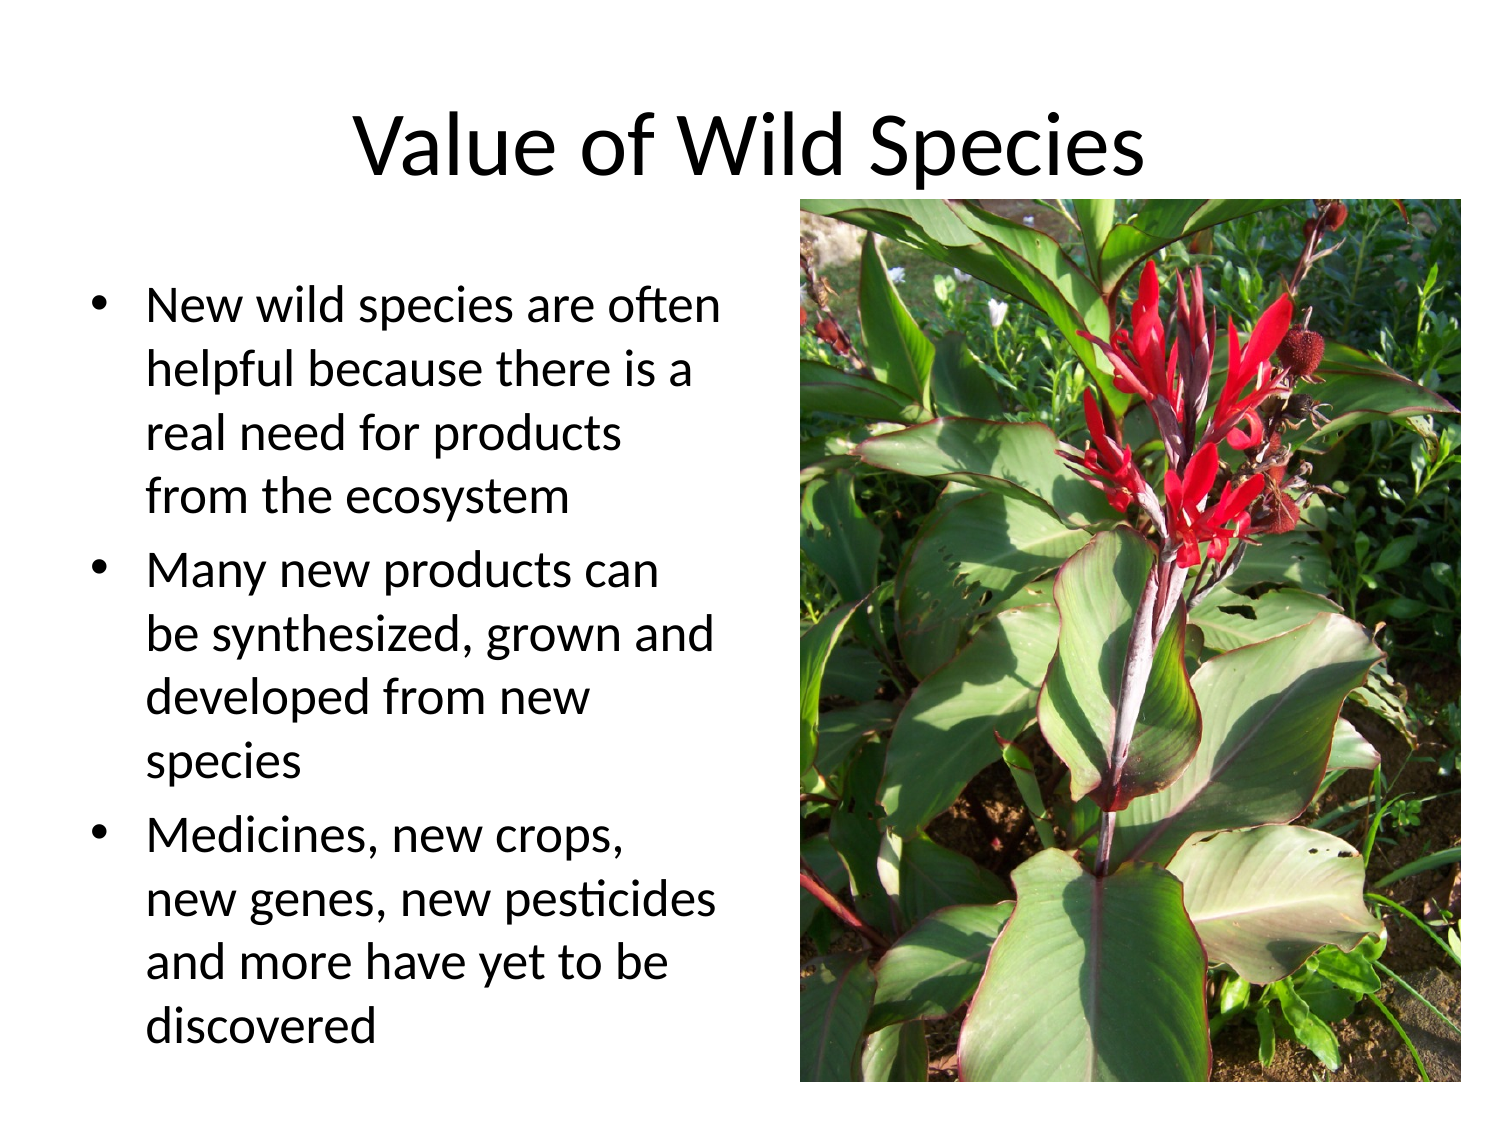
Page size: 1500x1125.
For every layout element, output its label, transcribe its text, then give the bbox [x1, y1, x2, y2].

picture [799, 199, 1462, 1082]
list New wild species are often helpful because there is a real need for products from the ecosystem Many new products can be synthesized, grown and developed from new species Medicines, new crops, new genes, new pesticides and more have yet to be discovered [75, 262, 738, 1088]
title Value of Wild Species [75, 45, 1425, 233]
